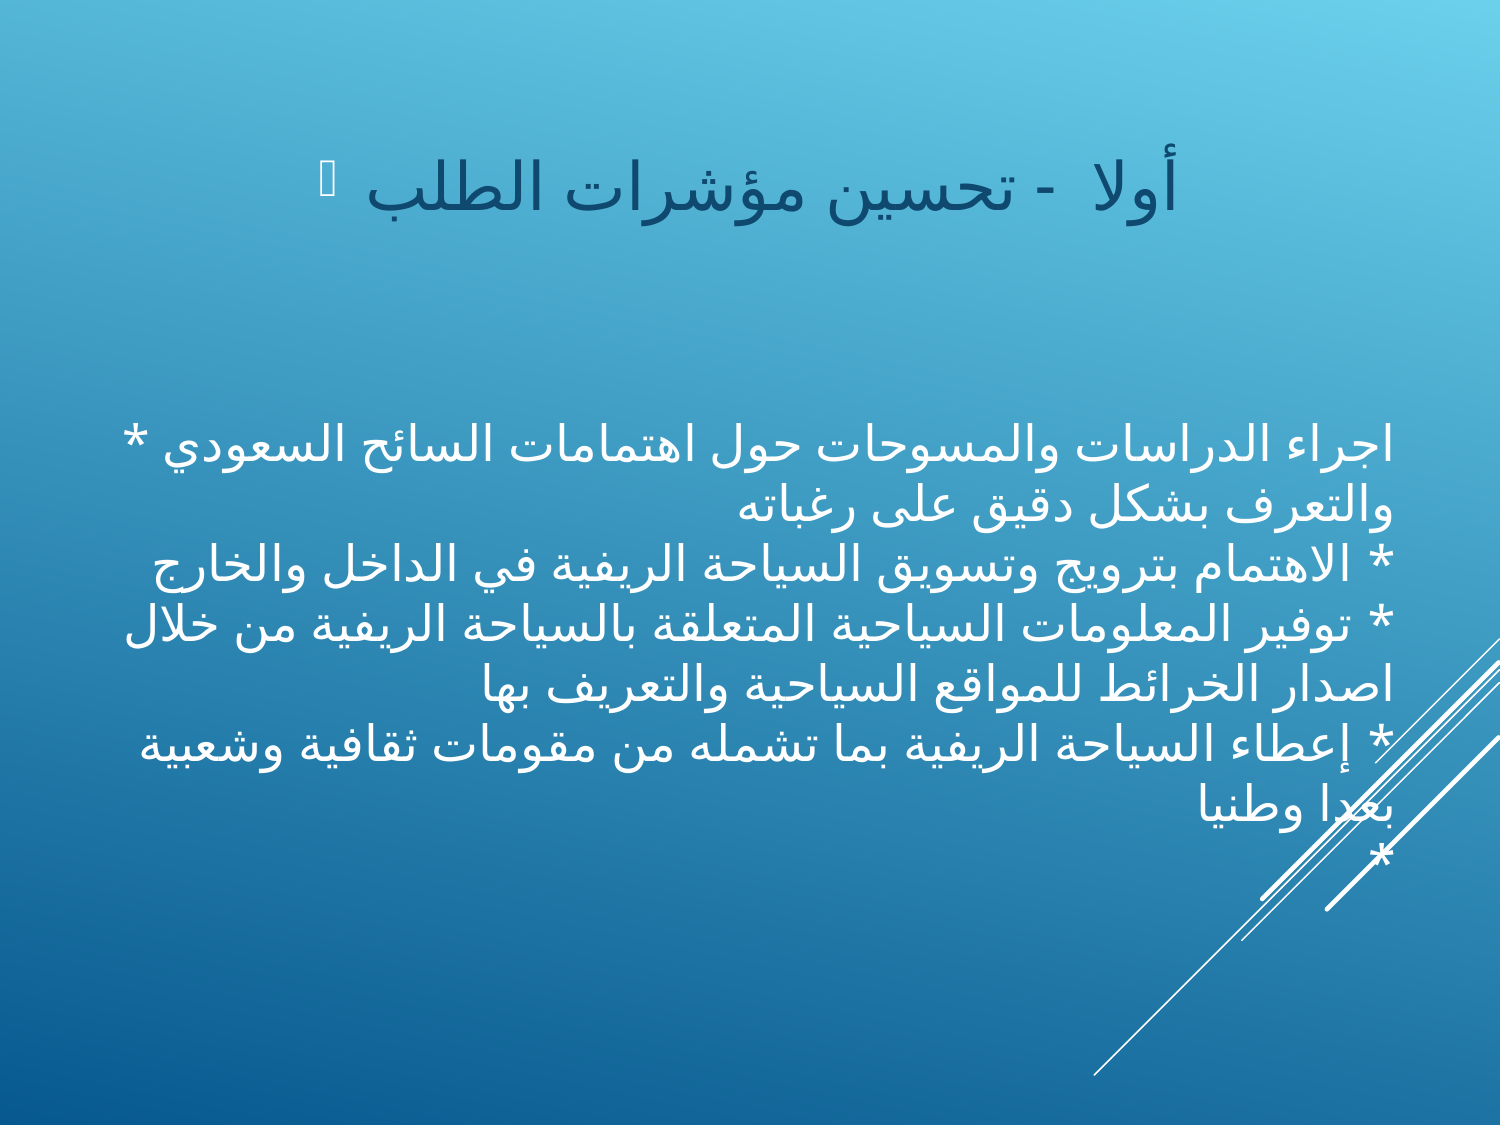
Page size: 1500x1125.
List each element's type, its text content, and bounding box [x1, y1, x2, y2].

list أولا - تحسين مؤشرات الطلب [87, 87, 1412, 279]
title * اجراء الدراسات والمسوحات حول اهتمامات السائح السعودي والتعرف بشكل دقيق على رغباته * الاهتمام بترويج وتسويق السياحة الريفية في الداخل والخارج * توفير المعلومات السياحية المتعلقة بالسياحة الريفية من خلال اصدار الخرائط للمواقع السياحية والتعريف بها * إعطاء السياحة الريفية بما تشمله من مقومات ثقافية وشعبية بعدا وطنيا * [87, 314, 1412, 988]
